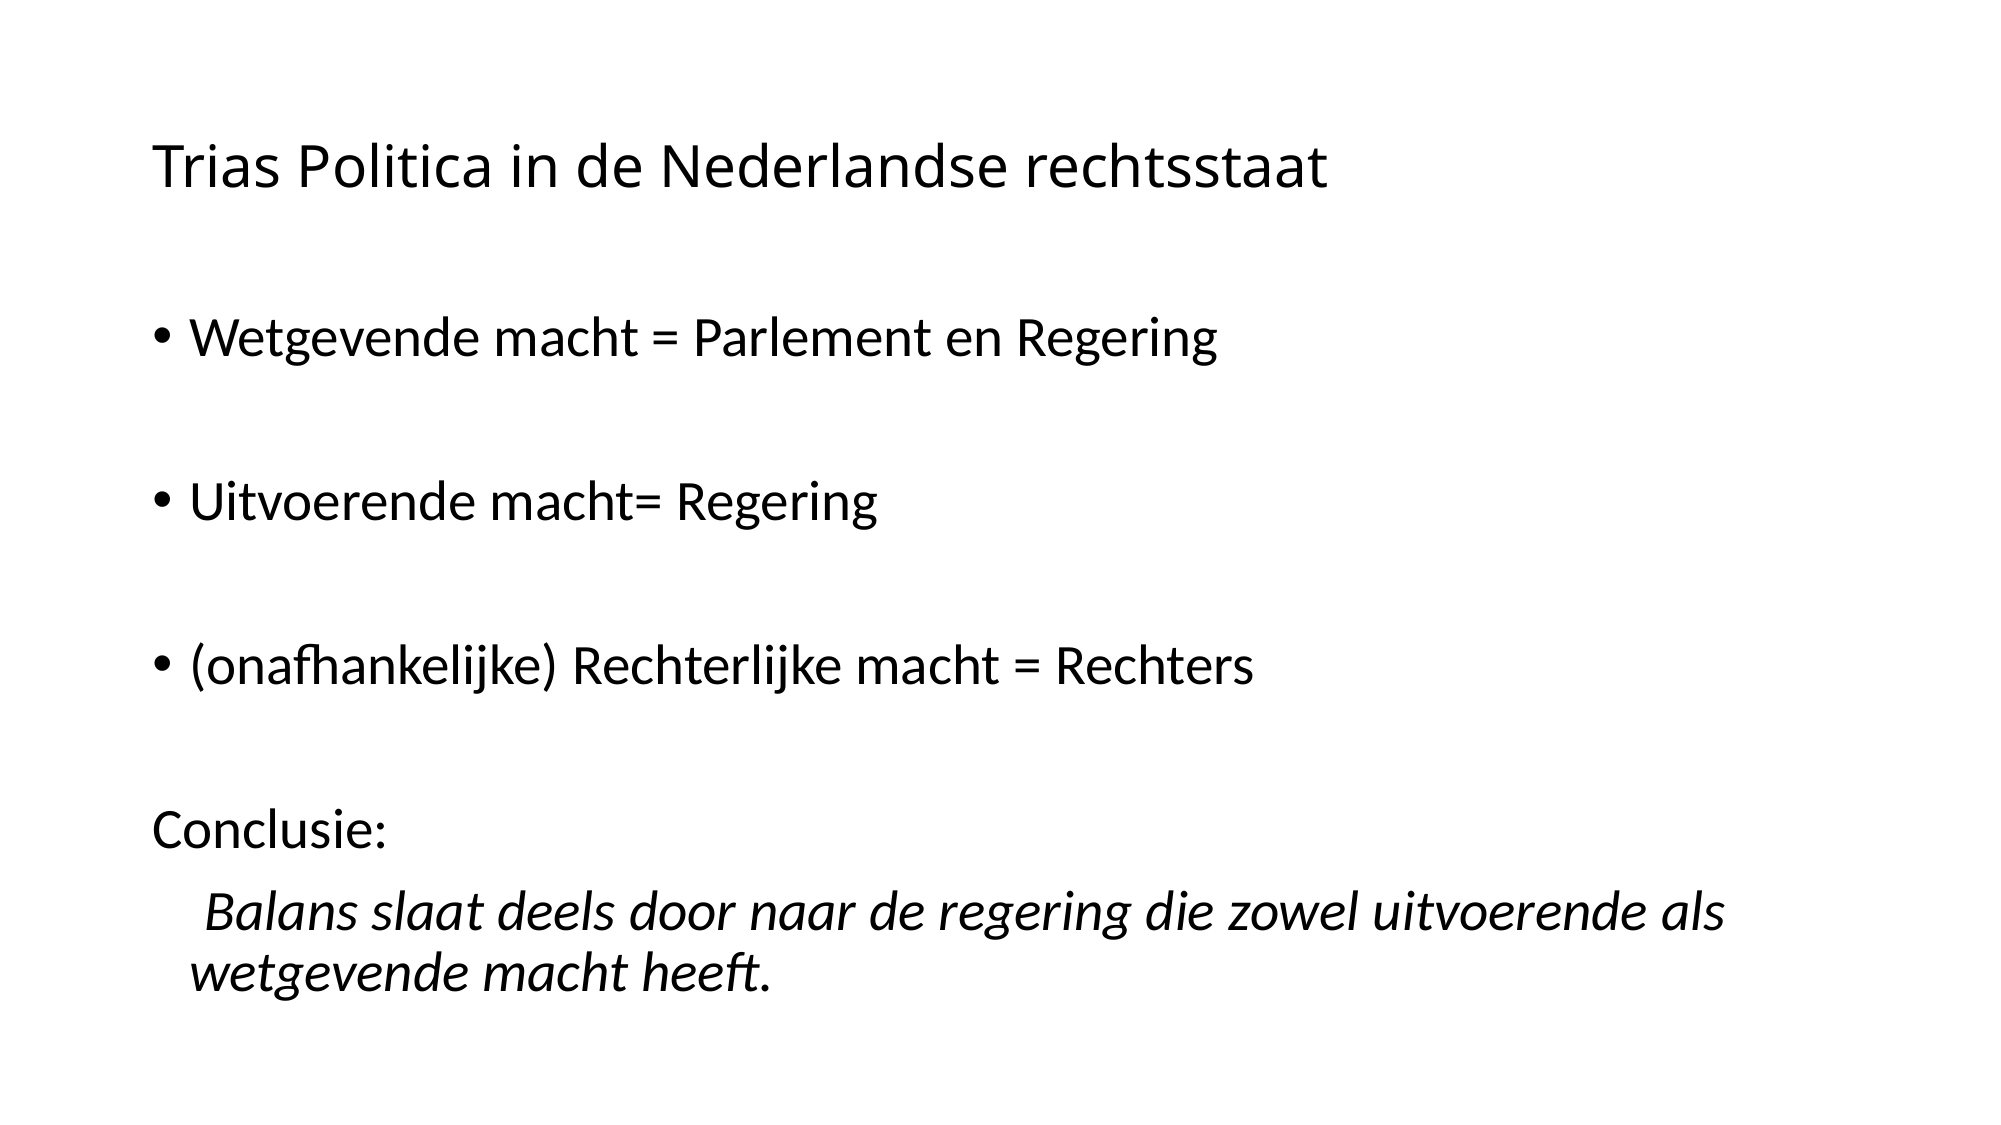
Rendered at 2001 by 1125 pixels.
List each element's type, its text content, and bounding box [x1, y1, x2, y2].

title Trias Politica in de Nederlandse rechtsstaat [137, 59, 1863, 278]
list Wetgevende macht = Parlement en Regering Uitvoerende macht= Regering (onafhankelijke) Rechterlijke macht = Rechters Conclusie: Balans slaat deels door naar de regering die zowel uitvoerende als wetgevende macht heeft. [137, 299, 1863, 1014]
